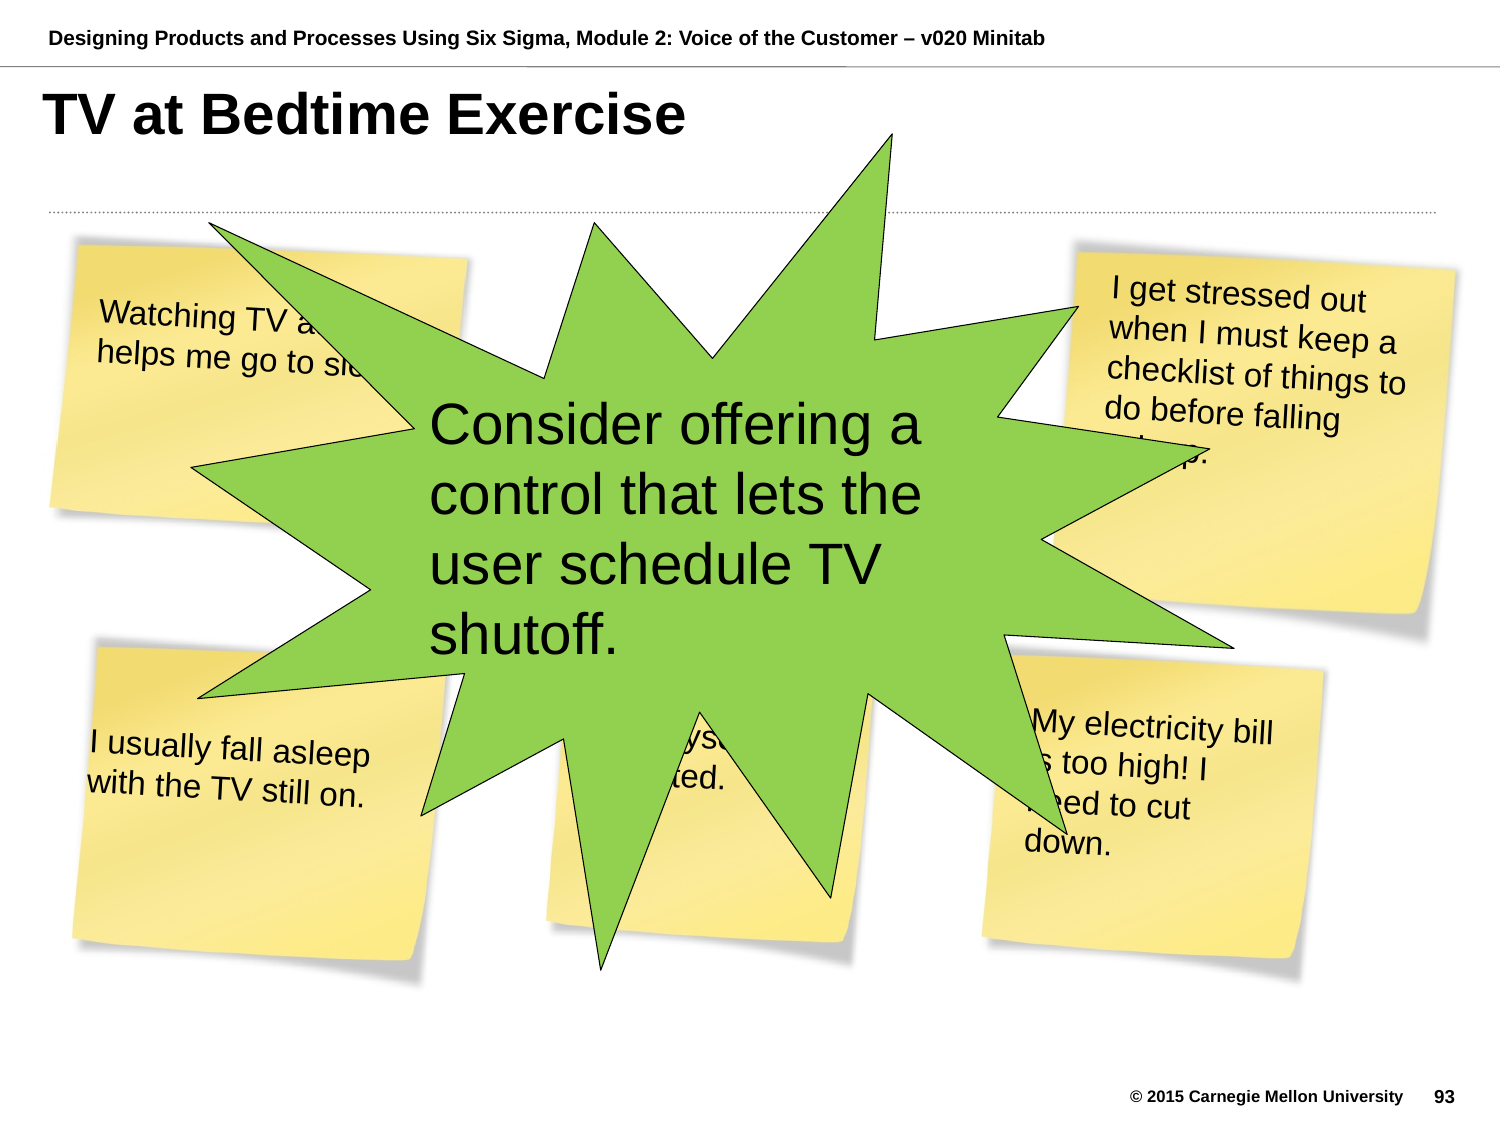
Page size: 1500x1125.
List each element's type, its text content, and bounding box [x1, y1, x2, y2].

title TV at Bedtime Exercise [42, 89, 1438, 146]
picture [960, 226, 1487, 1005]
picture [48, 624, 476, 1010]
picture [24, 224, 501, 571]
picture [524, 624, 901, 988]
text_box Consider offering a control that lets the user schedule TV shutoff. [317, 133, 1018, 785]
